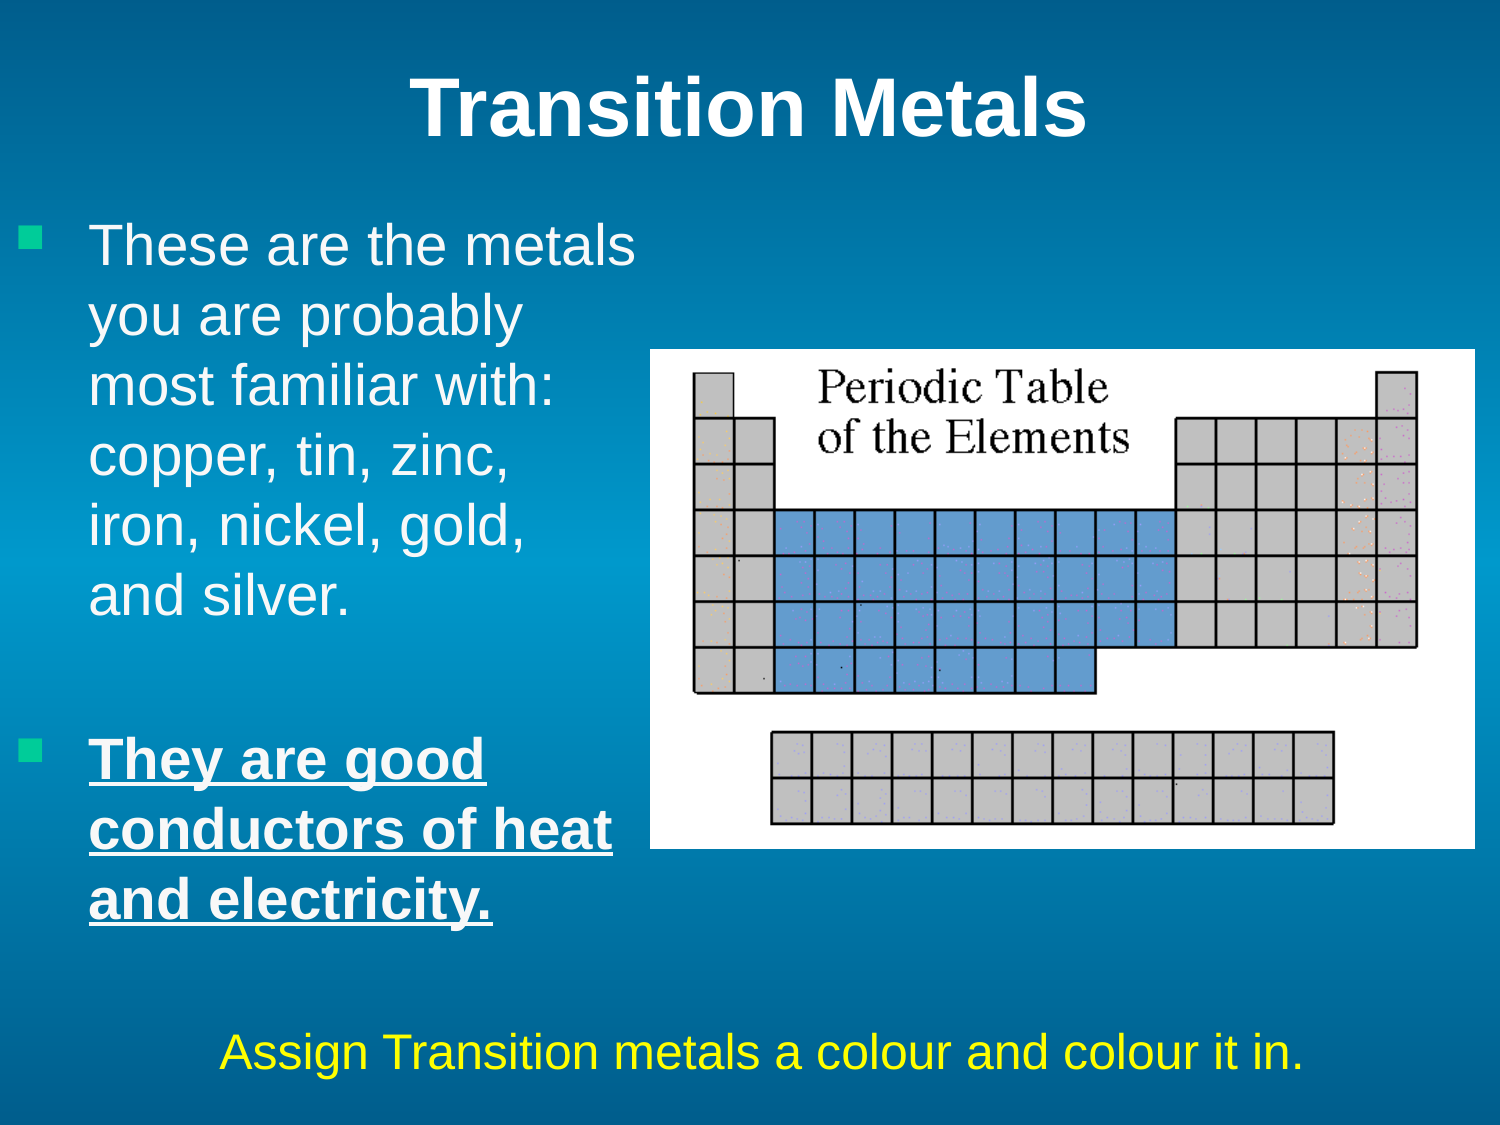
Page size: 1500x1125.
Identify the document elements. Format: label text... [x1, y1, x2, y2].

list These are the metals you are probably most familiar with: copper, tin, zinc, iron, nickel, gold, and silver. They are good conductors of heat and electricity. [0, 199, 654, 951]
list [649, 349, 1476, 849]
title Transition Metals [162, 37, 1337, 161]
text_box Assign Transition metals a colour and colour it in. [24, 1012, 1500, 1088]
